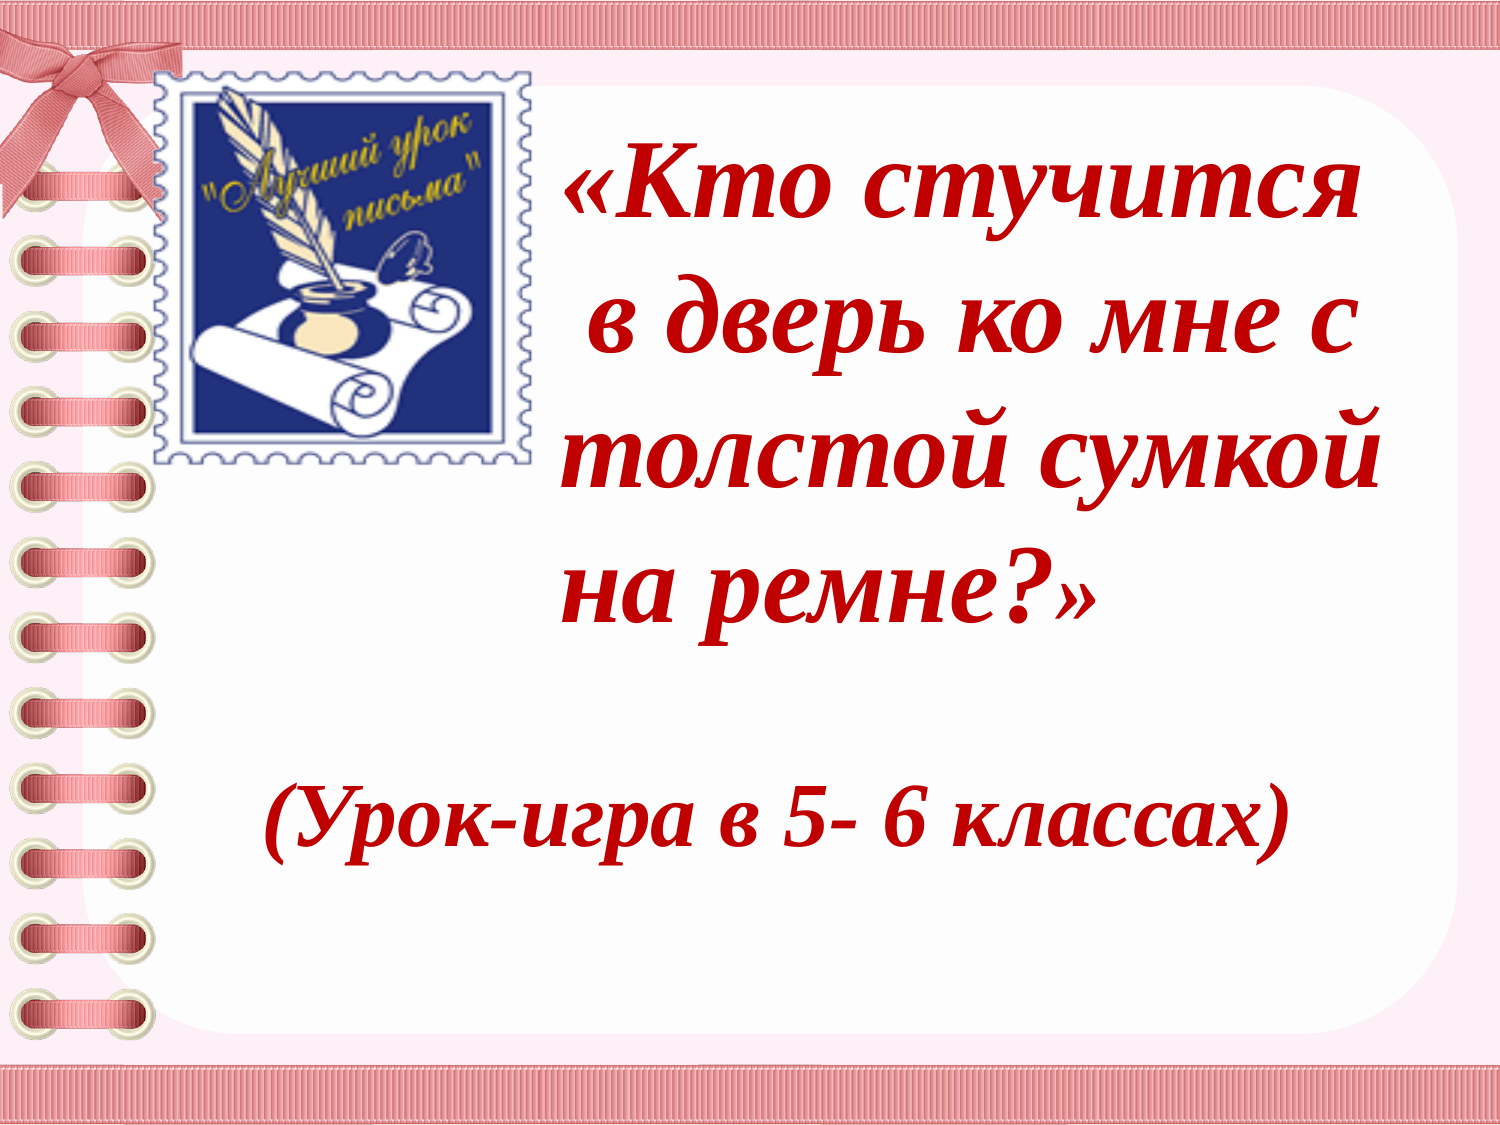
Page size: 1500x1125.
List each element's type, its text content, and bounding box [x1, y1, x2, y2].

picture [7, 533, 158, 592]
picture [7, 909, 158, 968]
picture [0, 0, 1500, 516]
picture [0, 1060, 1500, 1125]
picture [7, 608, 158, 667]
text_box «Кто стучится в дверь ко мне с толстой сумкой на ремне?» (Урок-игра в 5- 6 классах) [177, 97, 1466, 1118]
picture [7, 834, 158, 893]
picture [7, 683, 158, 742]
picture [7, 984, 158, 1043]
picture [7, 759, 158, 817]
